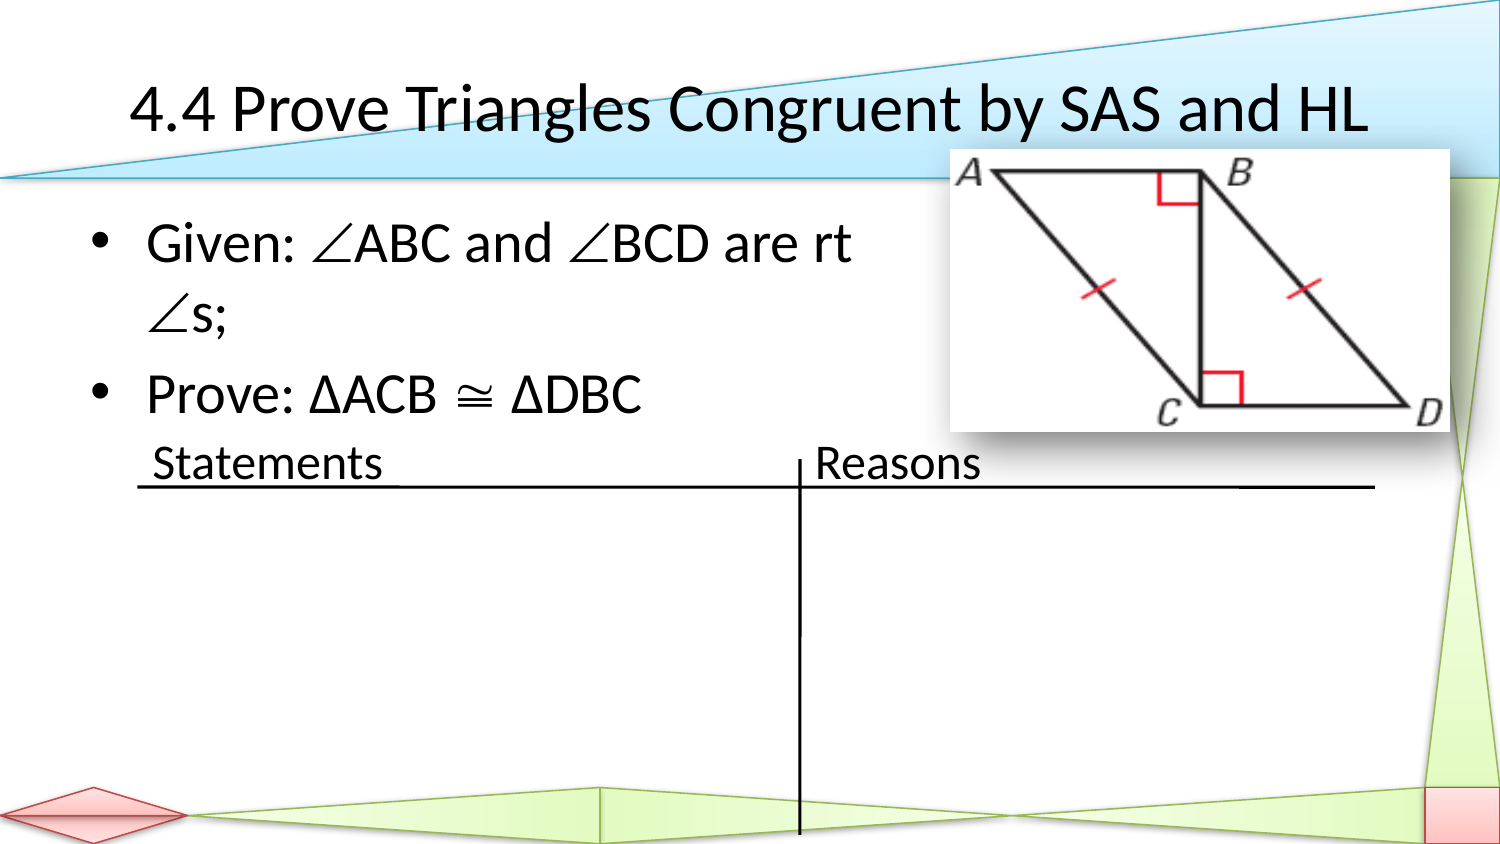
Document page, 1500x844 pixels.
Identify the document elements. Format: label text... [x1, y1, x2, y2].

text_box Statements [137, 421, 788, 486]
picture [949, 149, 1450, 432]
text_box Reasons [800, 421, 1450, 497]
text_box Statements [137, 493, 788, 497]
title 4.4 Prove Triangles Congruent by SAS and HL [75, 33, 1425, 175]
